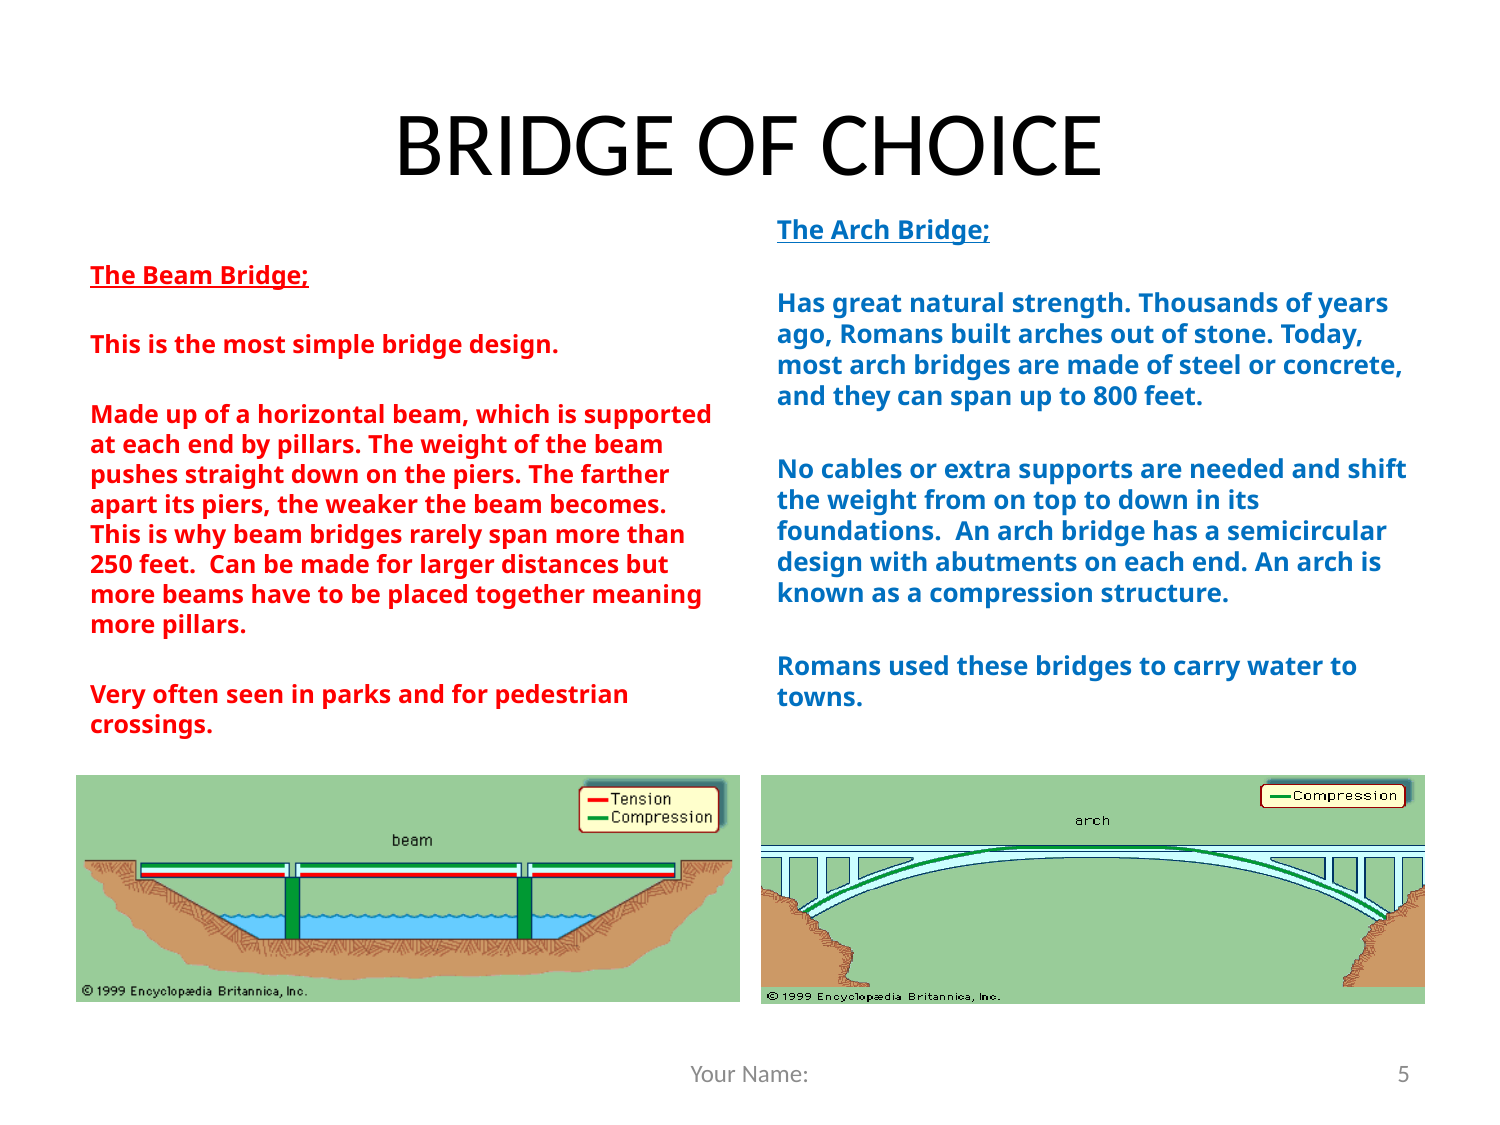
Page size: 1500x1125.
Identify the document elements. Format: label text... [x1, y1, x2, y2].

title BRIDGE OF CHOICE [75, 45, 1425, 233]
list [761, 774, 1426, 1004]
footer Your Name: [512, 1042, 988, 1103]
list The Arch Bridge; Has great natural strength. Thousands of years ago, Romans built arches out of stone. Today, most arch bridges are made of steel or concrete, and they can span up to 800 feet. No cables or extra supports are needed and shift the weight from on top to down in its foundations. An arch bridge has a semicircular design with abutments on each end. An arch is known as a compression structure. Romans used these bridges to carry water to towns. [761, 196, 1425, 720]
list The Beam Bridge; This is the most simple bridge design. Made up of a horizontal beam, which is supported at each end by pillars. The weight of the beam pushes straight down on the piers. The farther apart its piers, the weaker the beam becomes. This is why beam bridges rarely span more than 250 feet. Can be made for larger distances but more beams have to be placed together meaning more pillars. Very often seen in parks and for pedestrian crossings. [75, 251, 738, 752]
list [76, 774, 740, 1002]
slide_number 5 [1074, 1042, 1425, 1103]
